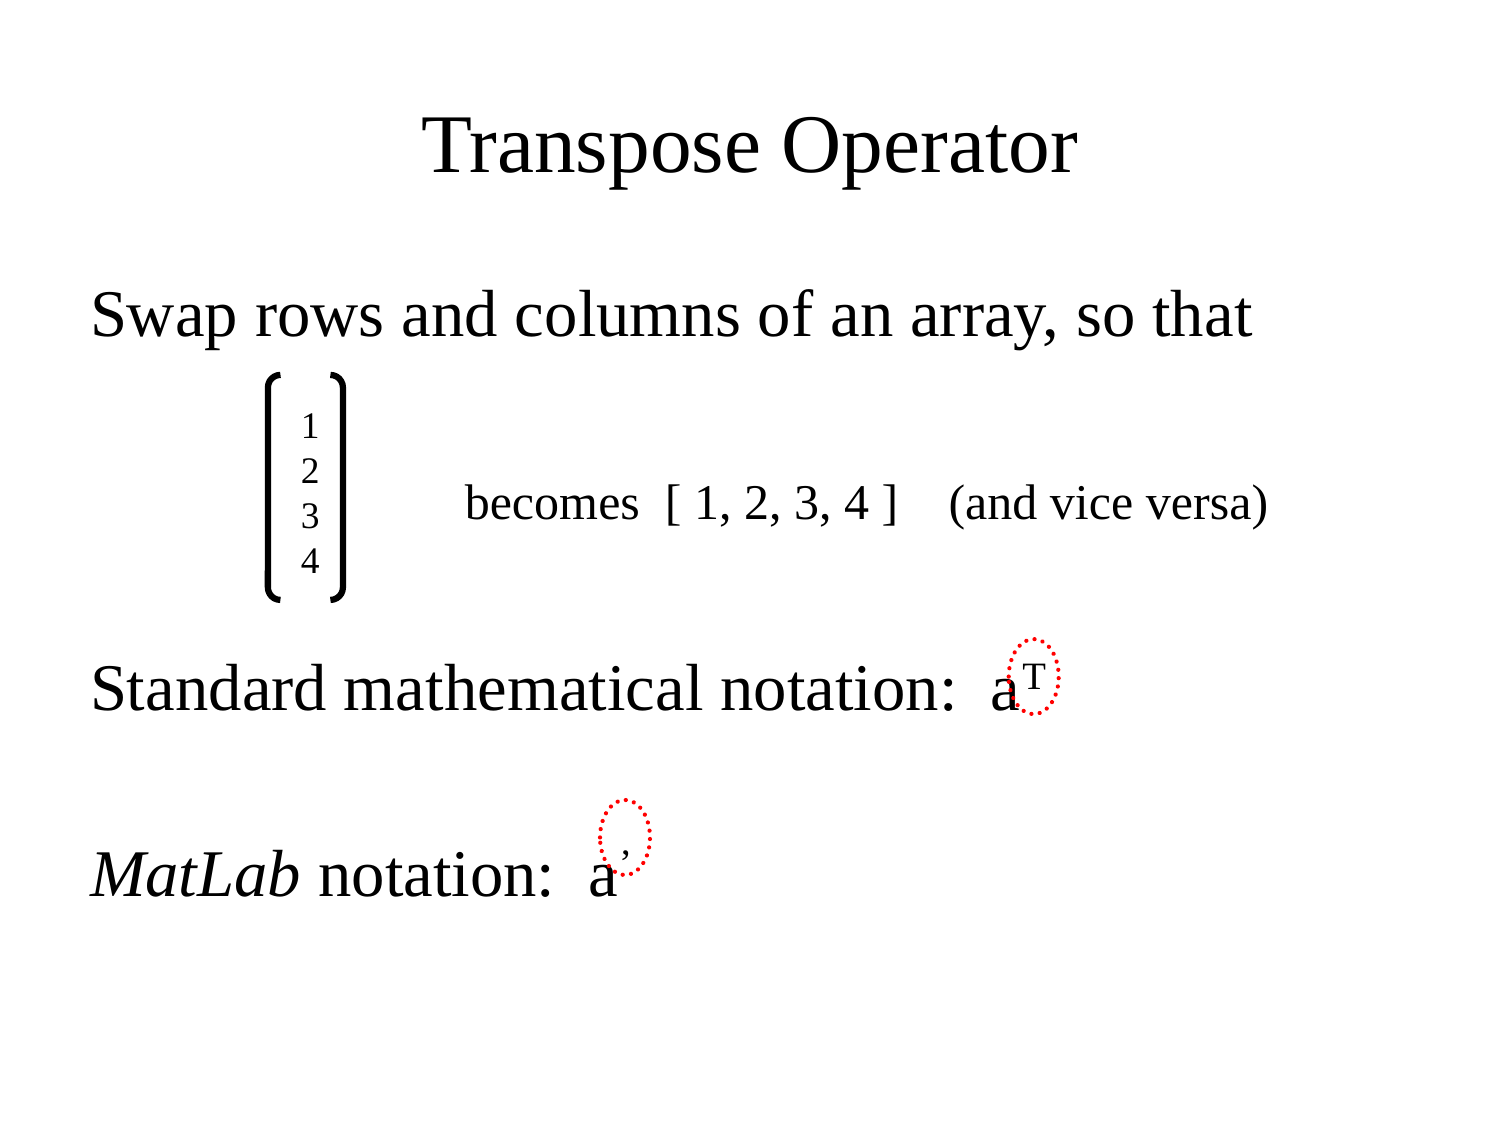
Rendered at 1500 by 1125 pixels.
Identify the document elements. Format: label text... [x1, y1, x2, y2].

list Swap rows and columns of an array, so that Standard mathematical notation: aT MatLab notation: a’ [75, 262, 1425, 1005]
text_box [1008, 639, 1059, 715]
text_box [600, 799, 651, 875]
text_box becomes [ 1, 2, 3, 4 ] (and vice versa) [450, 462, 1375, 538]
title Transpose Operator [75, 45, 1425, 233]
text_box [267, 374, 344, 601]
